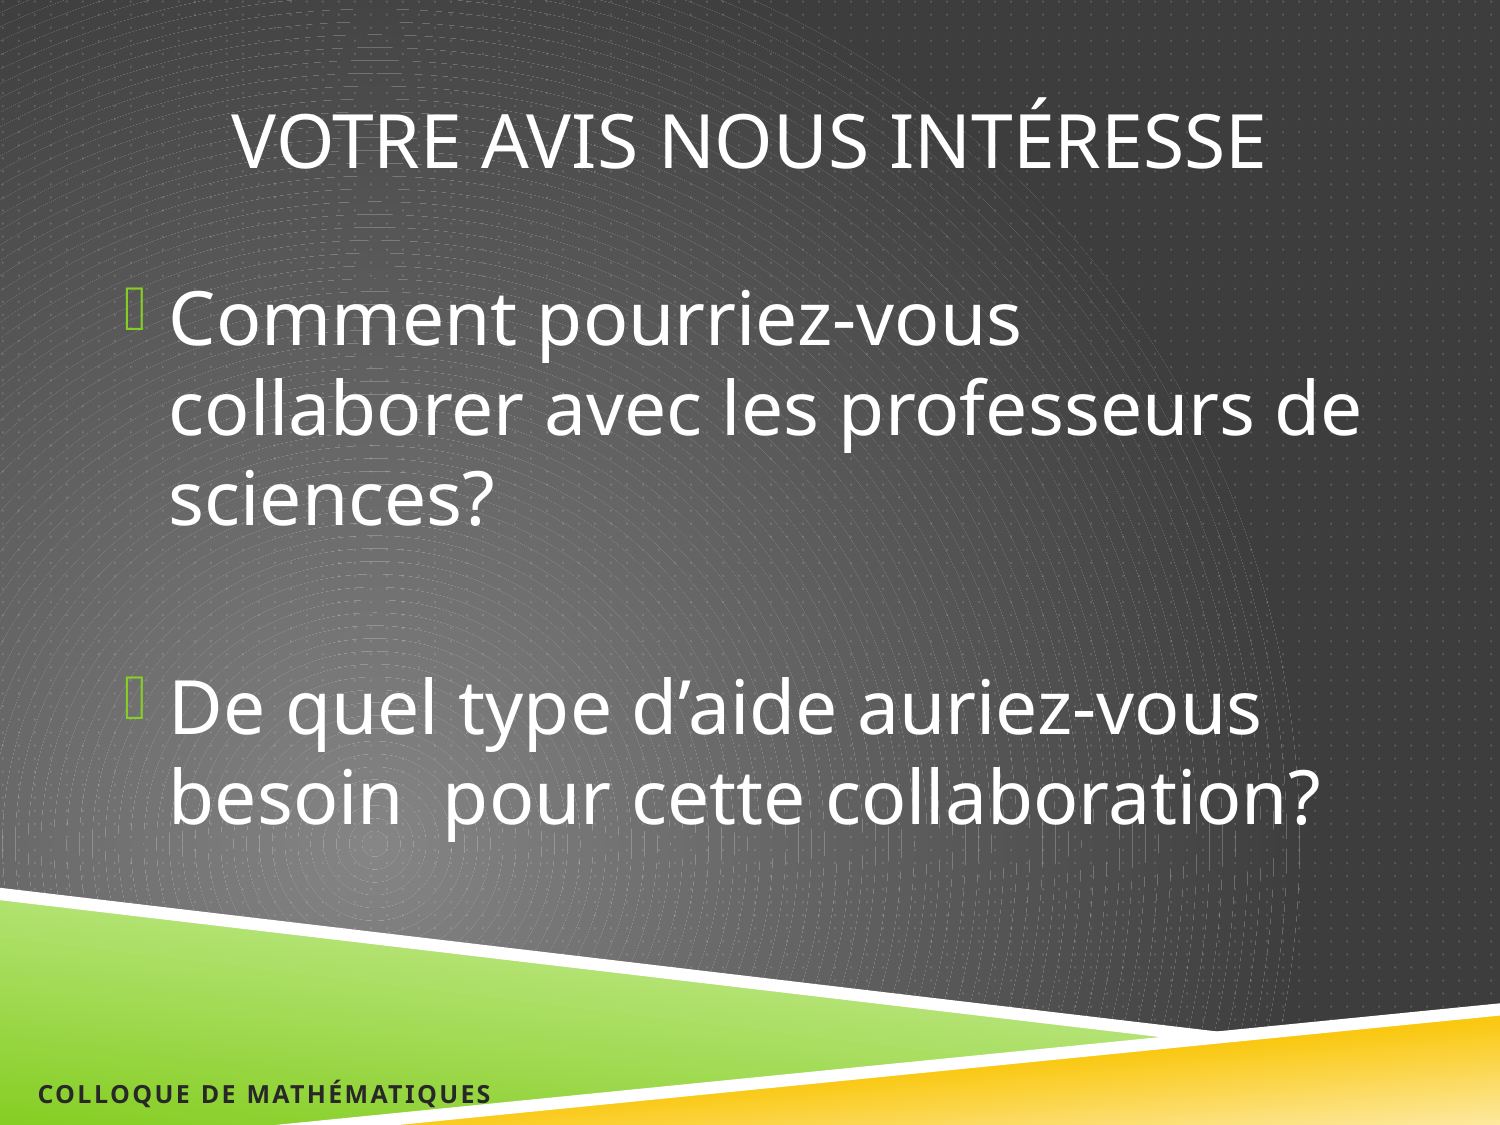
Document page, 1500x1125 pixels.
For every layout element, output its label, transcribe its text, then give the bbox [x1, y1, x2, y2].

list Comment pourriez-vous collaborer avec les professeurs de sciences? De quel type d’aide auriez-vous besoin pour cette collaboration? [112, 262, 1388, 875]
title Votre avis nous intéresse [112, 45, 1388, 233]
footer Colloque de Mathématiques [37, 1052, 513, 1113]
